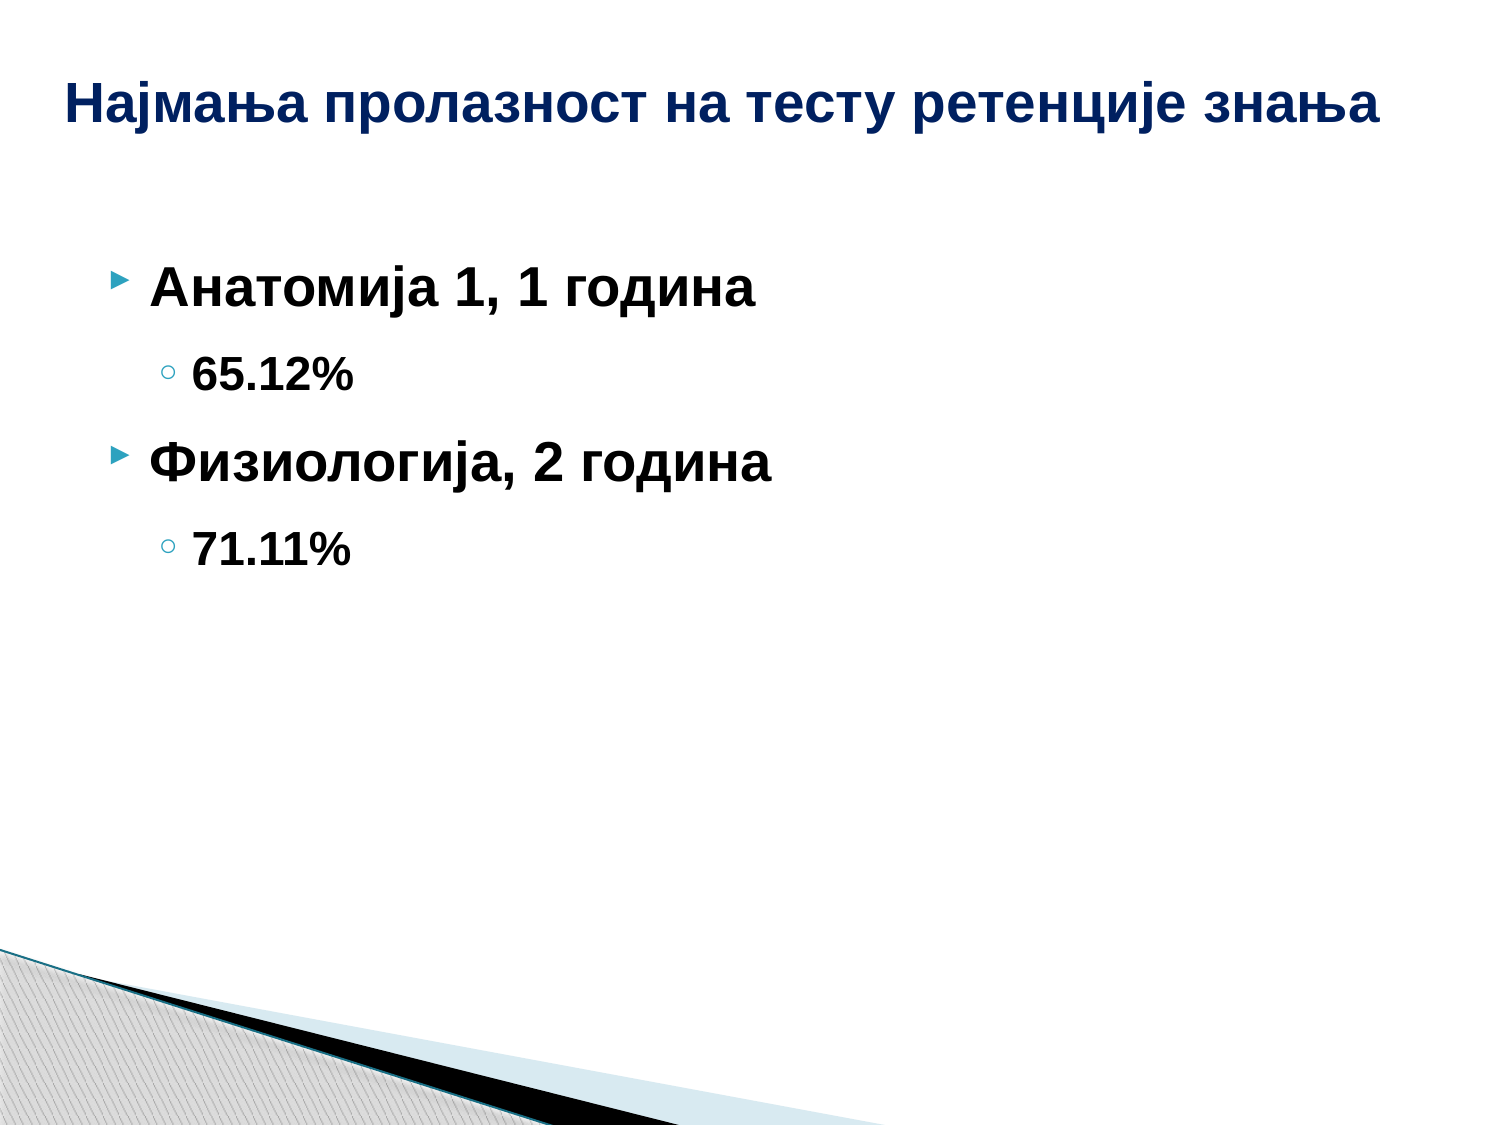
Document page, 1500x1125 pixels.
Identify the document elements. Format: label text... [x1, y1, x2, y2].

title Најмања пролазност на тесту ретенције знања [50, 37, 1400, 163]
list Анатомија 1, 1 година 65.12% Физиологија, 2 година 71.11% [75, 243, 1425, 986]
